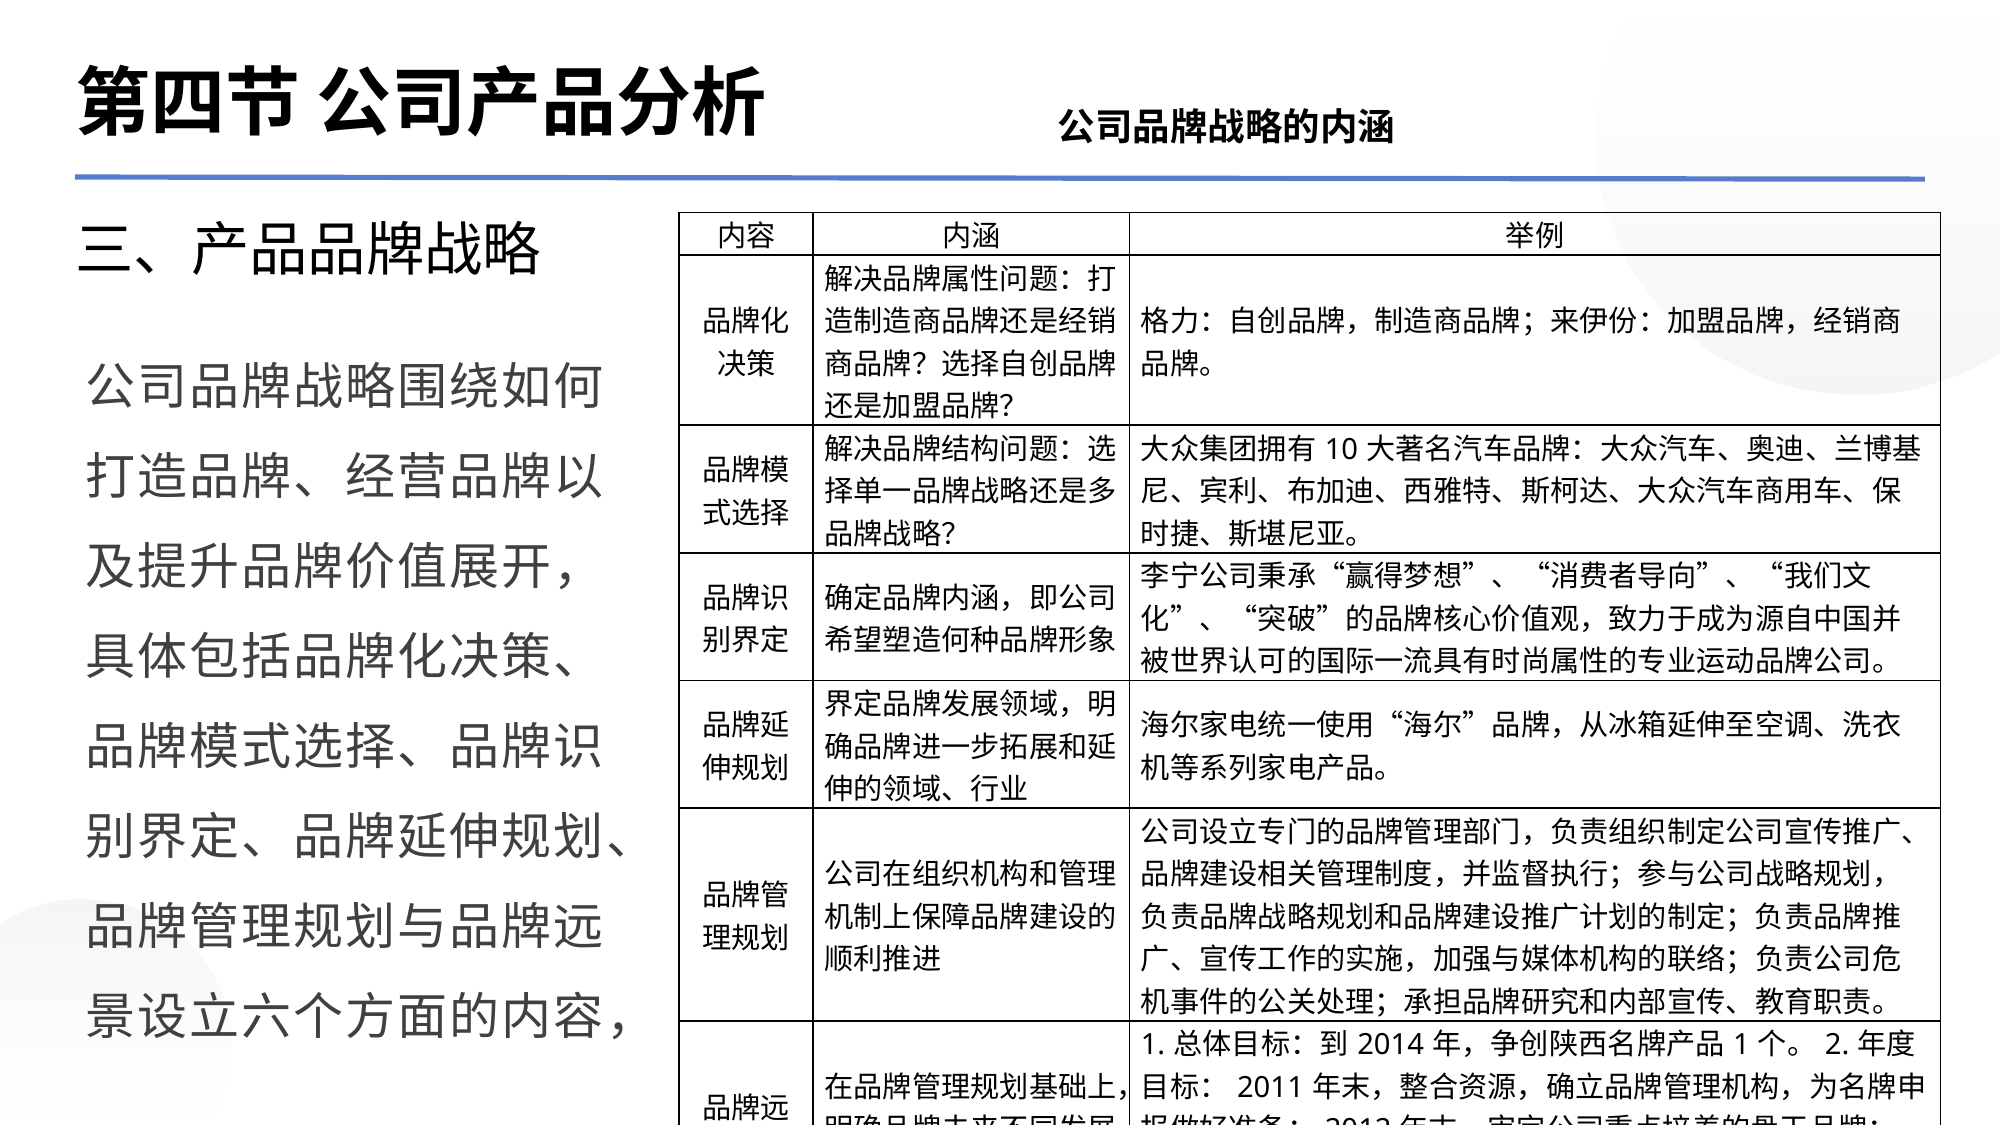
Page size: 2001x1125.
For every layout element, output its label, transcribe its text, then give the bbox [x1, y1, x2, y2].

table_cell 品牌远景设立 [680, 1022, 812, 1125]
table_cell 海尔家电统一使用“海尔”品牌，从冰箱延伸至空调、洗衣机等系列家电产品。 [1130, 681, 1940, 807]
table_header 内涵 [814, 213, 1129, 254]
table_cell 在品牌管理规划基础上，明确品牌未来不同发展阶段的目标和衡量指标 [814, 1022, 1129, 1125]
table_cell 界定品牌发展领域，明确品牌进一步拓展和延伸的领域、行业 [814, 681, 1129, 807]
table_cell 公司设立专门的品牌管理部门，负责组织制定公司宣传推广、品牌建设相关管理制度，并监督执行；参与公司战略规划，负责品牌战略规划和品牌建设推广计划的制定；负责品牌推广、宣传工作的实施，加强与媒体机构的联络；负责公司危机事件的公关处理；承担品牌研究和内部宣传、教育职责。 [1130, 809, 1940, 1020]
table_cell 品牌管理规划 [680, 809, 812, 1020]
table_cell 品牌化决策 [680, 256, 812, 424]
table_header 举例 [1130, 213, 1940, 254]
table_cell 品牌延伸规划 [680, 681, 812, 807]
text_box [1595, 0, 2000, 382]
table_cell 公司在组织机构和管理机制上保障品牌建设的顺利推进 [814, 809, 1129, 1020]
table_cell 大众集团拥有10大著名汽车品牌：大众汽车、奥迪、兰博基尼、宾利、布加迪、西雅特、斯柯达、大众汽车商用车、保时捷、斯堪尼亚。 [1130, 426, 1940, 552]
table_cell 品牌模式选择 [680, 426, 812, 552]
table_cell 格力：自创品牌，制造商品牌；来伊份：加盟品牌，经销商品牌。 [1130, 256, 1940, 424]
text_box [0, 898, 233, 1125]
table_cell 确定品牌内涵，即公司希望塑造何种品牌形象 [814, 554, 1129, 680]
table_cell 解决品牌结构问题：选择单一品牌战略还是多品牌战略？ [814, 426, 1129, 552]
table_cell 1.总体目标：到2014年，争创陕西名牌产品1个。2.年度目标：2011年末，整合资源，确立品牌管理机构，为名牌申报做好准备；2012年末，审定公司重点培养的骨干品牌；2013年末，全面开展创名牌工作，加强标准化建设，以标准带动创牌；2014年末，争创陕西名牌产品1个。 [1130, 1022, 1940, 1125]
text_box 公司品牌战略的内涵 [1042, 95, 1877, 156]
table_cell 李宁公司秉承“赢得梦想”、“消费者导向”、“我们文化”、“突破”的品牌核心价值观，致力于成为源自中国并被世界认可的国际一流具有时尚属性的专业运动品牌公司。 [1130, 554, 1940, 680]
table_header 内容 [680, 213, 812, 254]
table_cell 品牌识别界定 [680, 554, 812, 680]
slide_number [1412, 1041, 1856, 1094]
text_box 三、产品品牌战略 [75, 198, 1925, 286]
text_box 公司品牌战略围绕如何打造品牌、经营品牌以及提升品牌价值展开，具体包括品牌化决策、品牌模式选择、品牌识别界定、品牌延伸规划、品牌管理规划与品牌远景设立六个方面的内容， [75, 328, 626, 1041]
table_cell 解决品牌属性问题：打造制造商品牌还是经销商品牌？选择自创品牌还是加盟品牌？ [814, 256, 1129, 424]
text_box 第四节 公司产品分析 [75, 50, 1925, 150]
